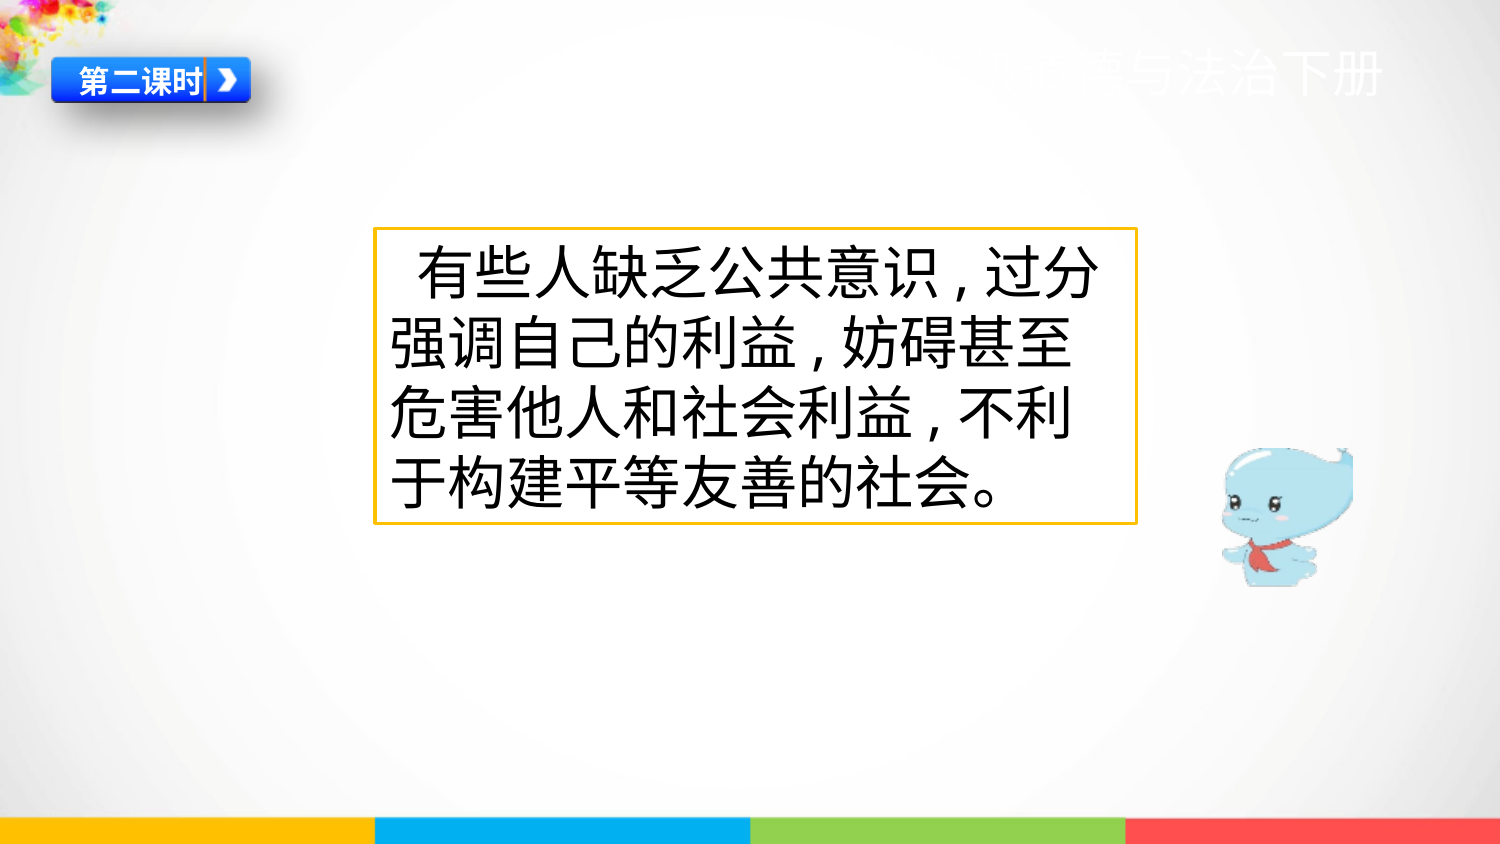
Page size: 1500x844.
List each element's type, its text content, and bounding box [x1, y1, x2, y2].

text_box 有些人缺乏公共意识,过分强调自己的利益,妨碍甚至危害他人和社会利益,不利于构建平等友善的社会。 [374, 228, 1137, 524]
picture [0, 0, 1500, 844]
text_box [49, 54, 251, 108]
